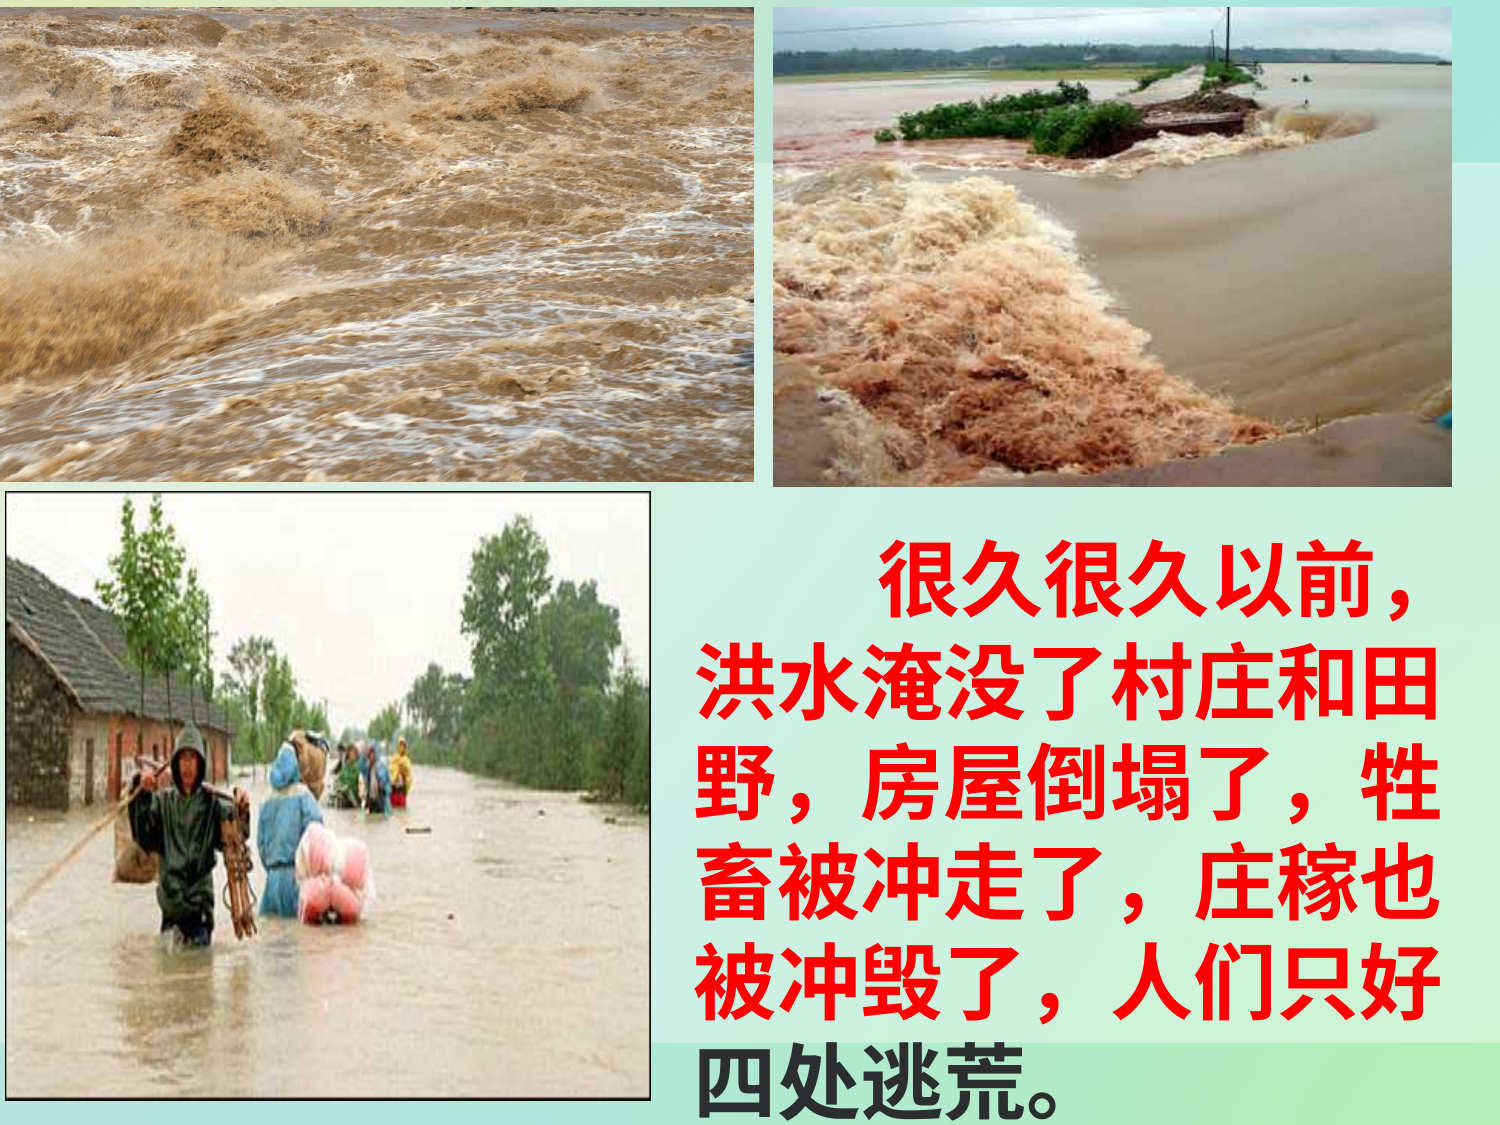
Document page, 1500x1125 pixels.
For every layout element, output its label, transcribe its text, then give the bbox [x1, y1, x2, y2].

picture [0, 491, 679, 1125]
text_box 很久很久以前，洪水淹没了村庄和田野，房屋倒塌了，牲畜被冲走了，庄稼也被冲毁了，人们只好四处逃荒。 [679, 503, 1500, 1125]
picture [0, 0, 1500, 488]
